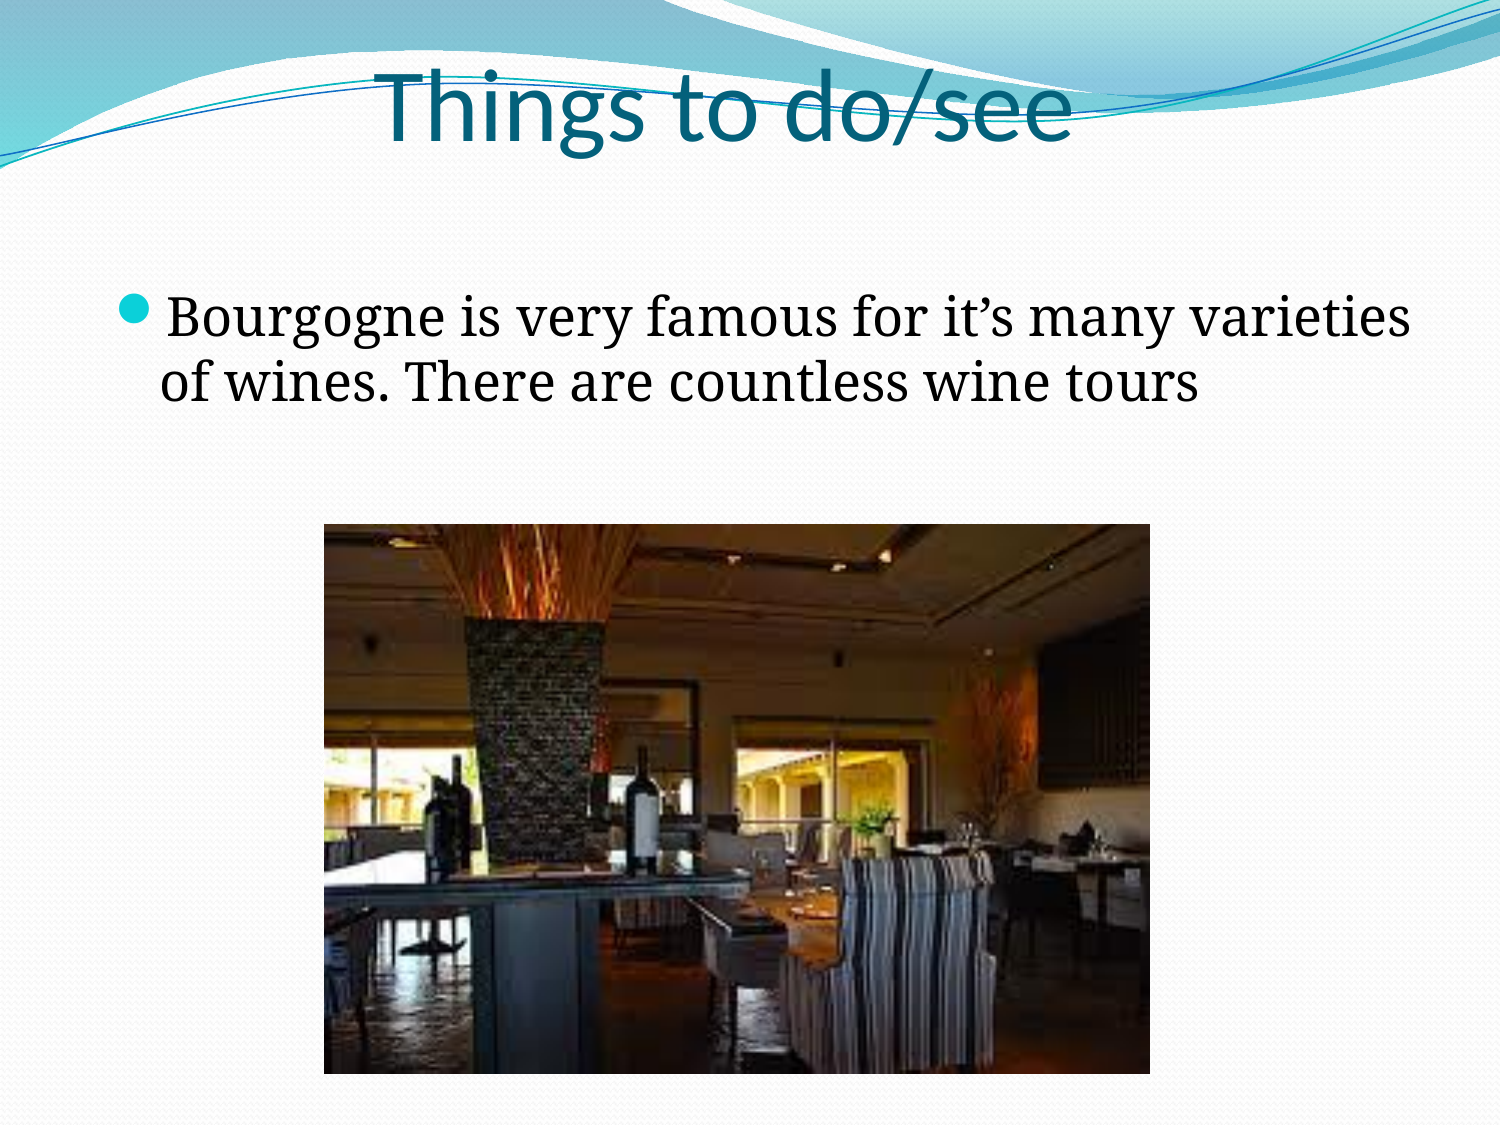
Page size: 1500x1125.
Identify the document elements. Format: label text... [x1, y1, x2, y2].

picture [324, 524, 1151, 1075]
title Things to do/see [50, 0, 1400, 163]
list Bourgogne is very famous for it’s many varieties of wines. There are countless wine tours [99, 275, 1450, 995]
